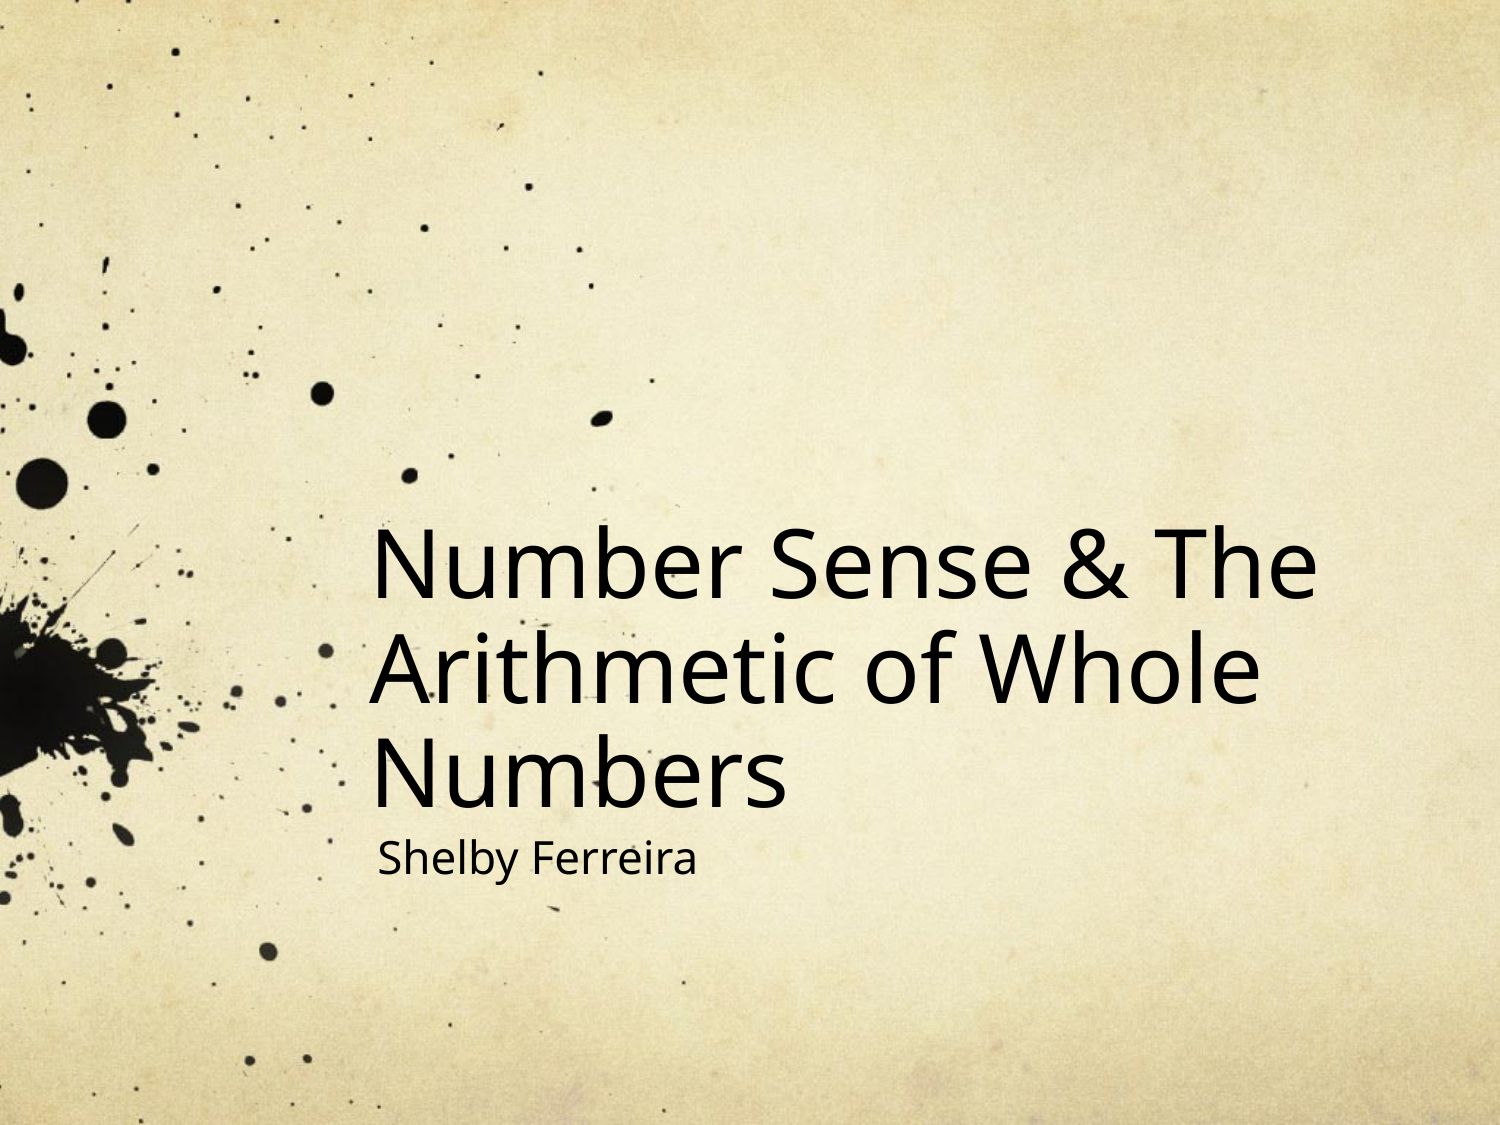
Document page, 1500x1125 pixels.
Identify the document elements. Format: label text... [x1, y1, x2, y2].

picture [0, 0, 1500, 1125]
subtitle Shelby Ferreira [362, 829, 1425, 1023]
title Number Sense & The Arithmetic of Whole Numbers [362, 512, 1425, 827]
